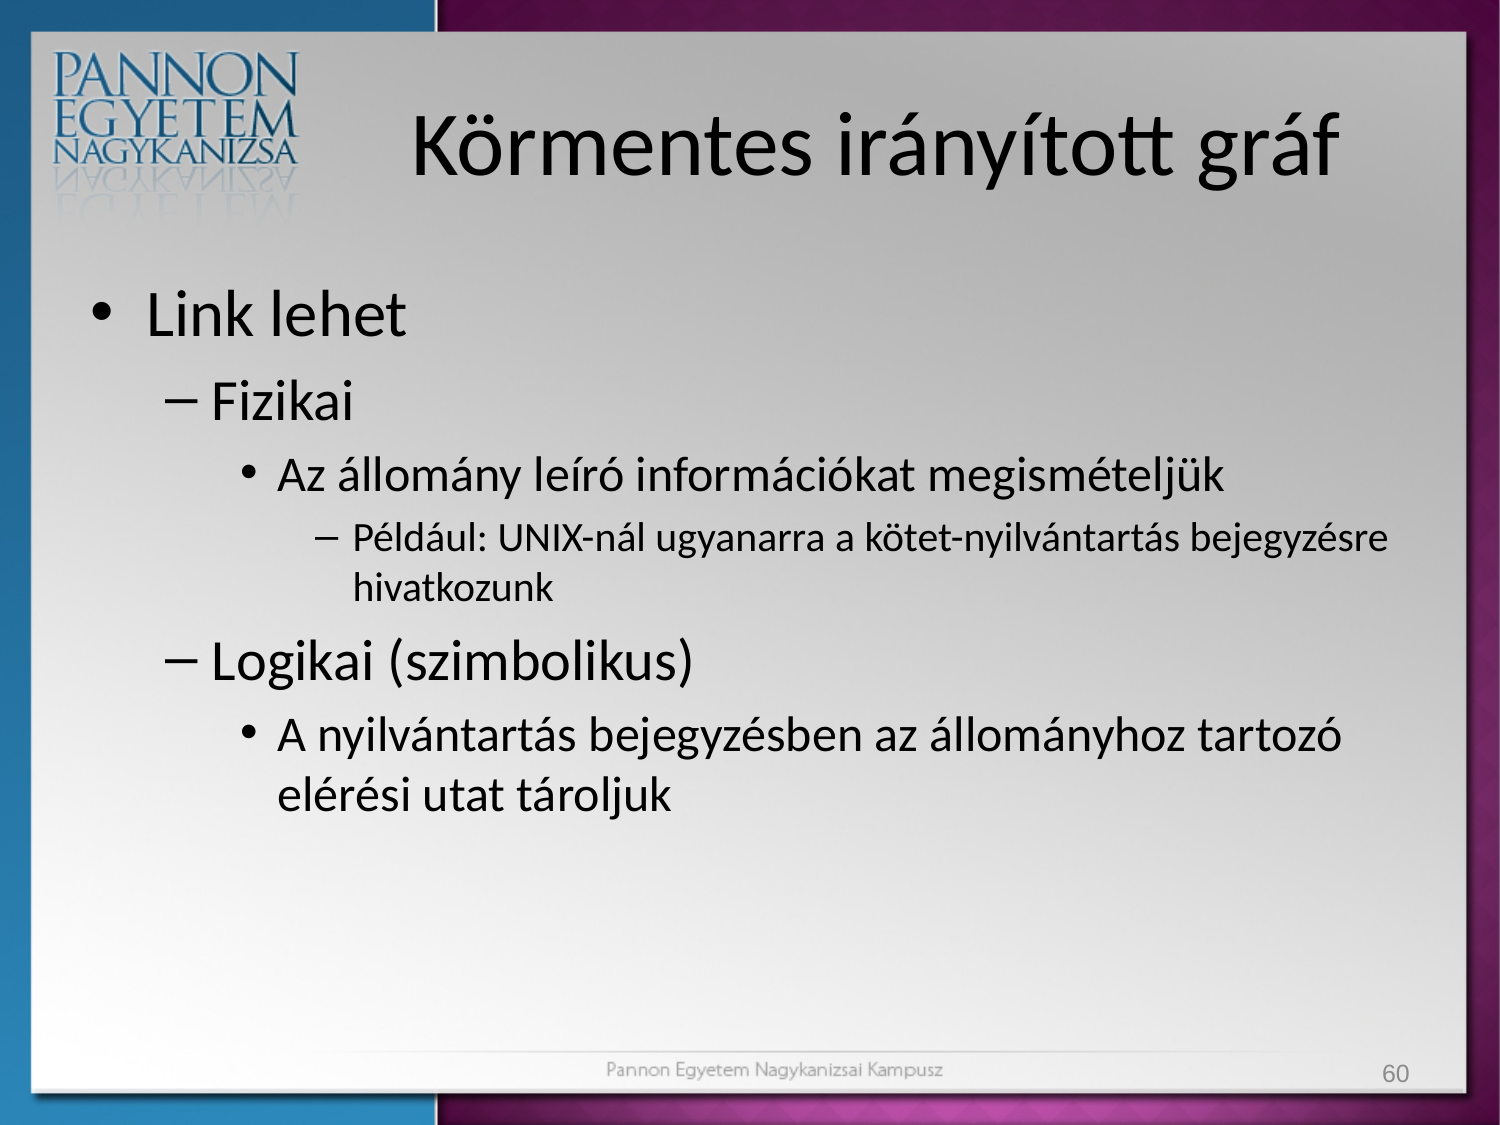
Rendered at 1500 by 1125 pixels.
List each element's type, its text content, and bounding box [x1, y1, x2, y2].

title Körmentes irányított gráf [328, 45, 1425, 233]
list Link lehet Fizikai Az állomány leíró információkat megismételjük Például: UNIX-nál ugyanarra a kötet-nyilvántartás bejegyzésre hivatkozunk Logikai (szimbolikus) A nyilvántartás bejegyzésben az állományhoz tartozó elérési utat tároljuk [75, 262, 1425, 1038]
picture [0, 0, 1500, 1125]
slide_number 60 [1074, 1042, 1425, 1103]
